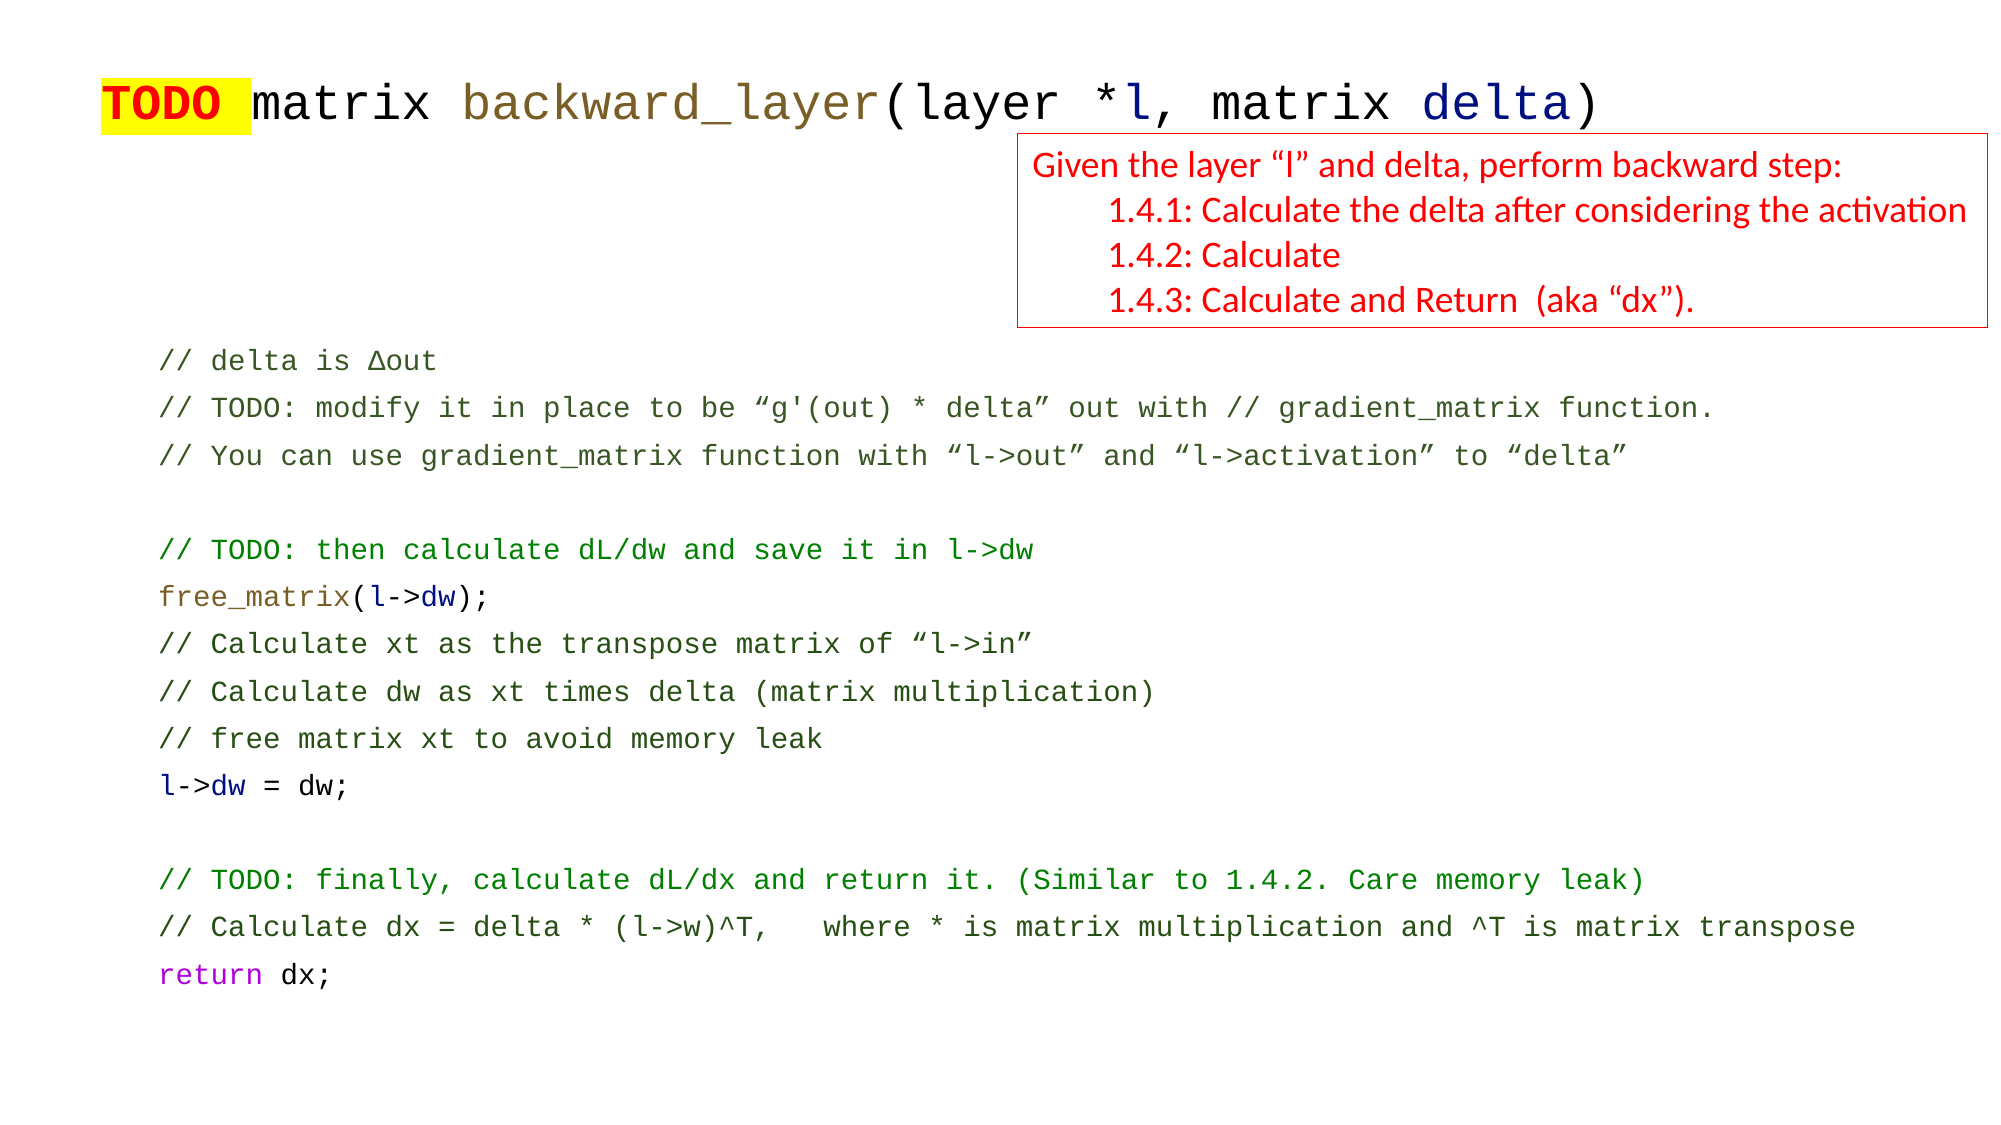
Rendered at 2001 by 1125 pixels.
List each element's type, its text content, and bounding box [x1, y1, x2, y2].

list // delta is Δout // TODO: modify it in place to be “g'(out) * delta” out with // gradient_matrix function. // You can use gradient_matrix function with “l->out” and “l->activation” to “delta” // TODO: then calculate dL/dw and save it in l->dw free_matrix(l->dw); // Calculate xt as the transpose matrix of “l->in” // Calculate dw as xt times delta (matrix multiplication) // free matrix xt to avoid memory leak l->dw = dw; // TODO: finally, calculate dL/dx and return it. (Similar to 1.4.2. Care memory leak) // Calculate dx = delta * (l->w)^T, where * is matrix multiplication and ^T is matrix transpose return dx; [68, 309, 1932, 1084]
title TODO matrix backward_layer(layer *l, matrix delta) [68, 28, 1932, 154]
